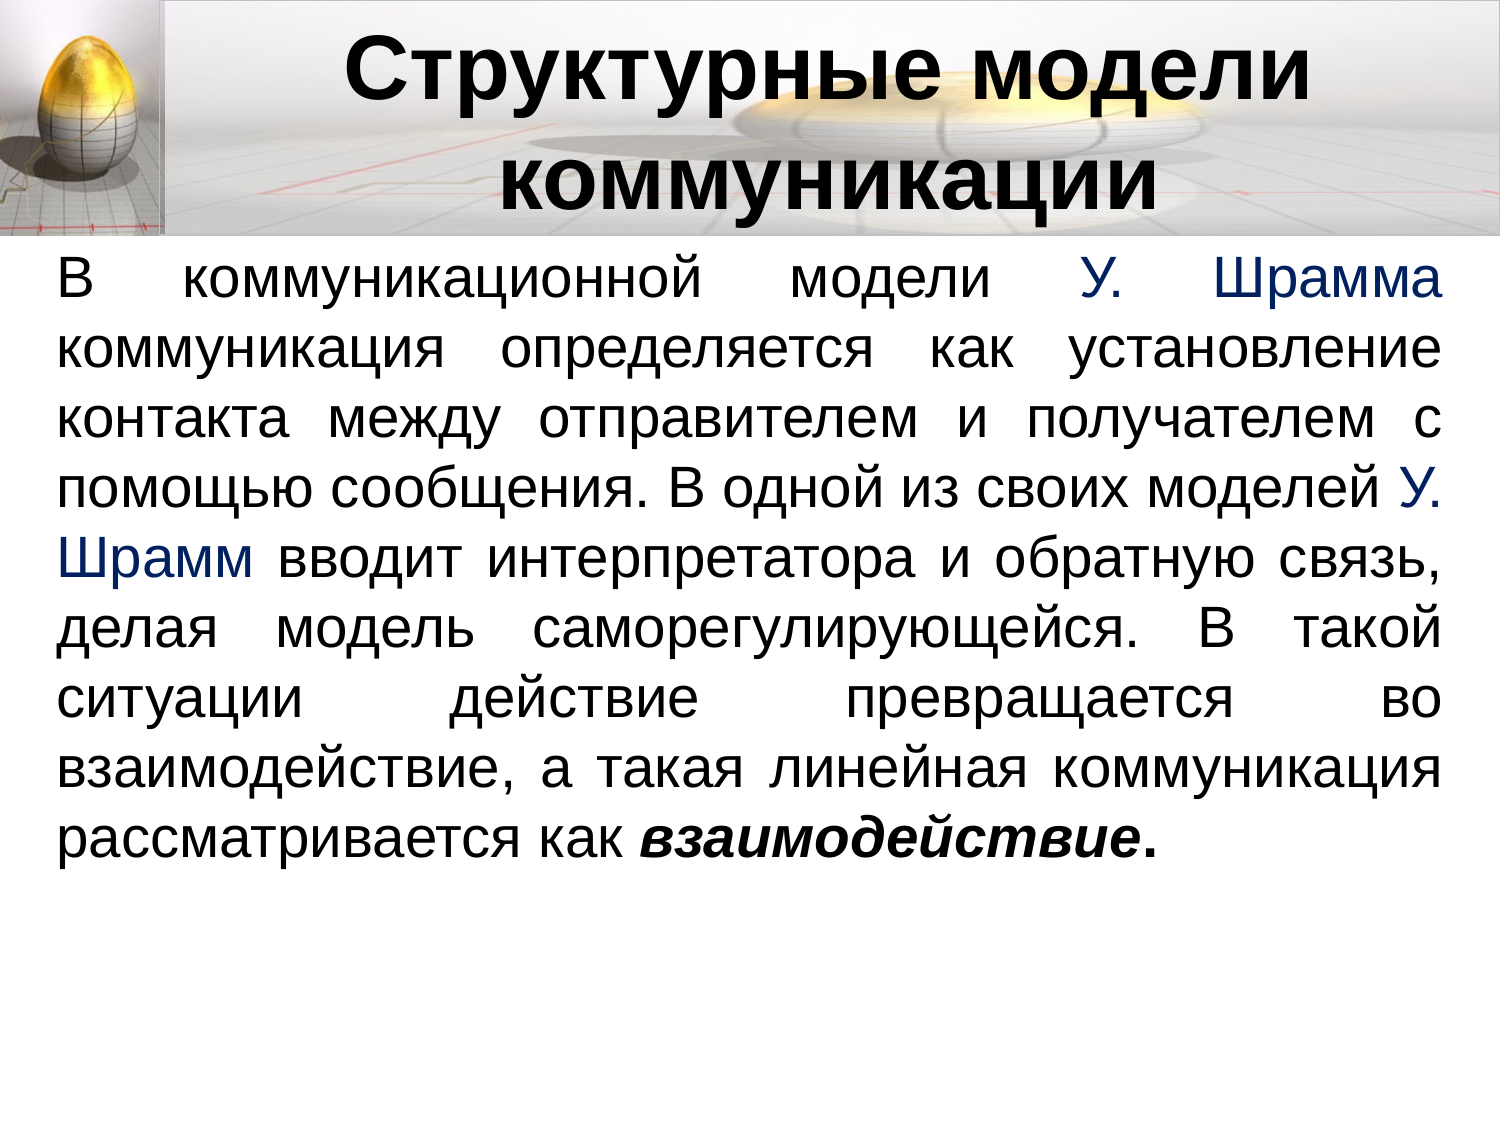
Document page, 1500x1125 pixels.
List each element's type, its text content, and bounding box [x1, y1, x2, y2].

picture [0, 0, 159, 236]
title Структурные модели коммуникации [159, 0, 1500, 236]
list В коммуникационной модели У. Шрамма коммуникация определяется как установление контакта между отправителем и получателем с помощью сообщения. В одной из своих моделей У. Шрамм вводит интерпретатора и обратную связь, делая модель саморегулирующейся. В такой ситуации действие превращается во взаимодействие, а такая линейная коммуникация рассматривается как взаимодействие. [41, 231, 1459, 1071]
